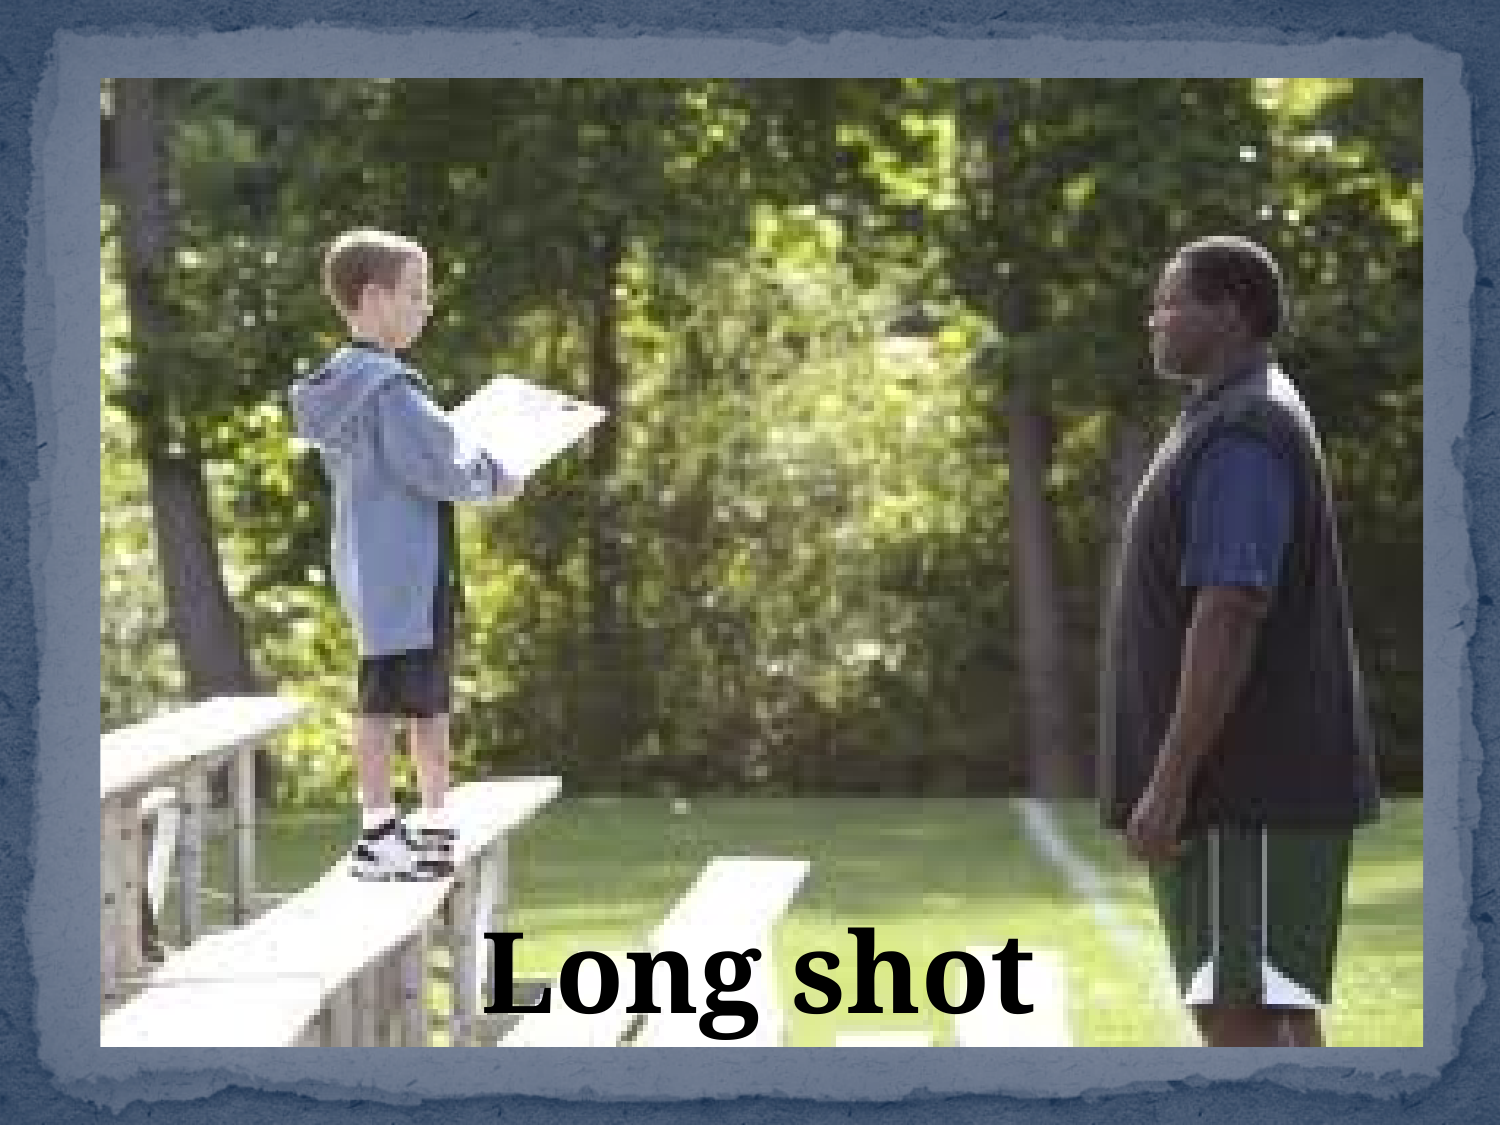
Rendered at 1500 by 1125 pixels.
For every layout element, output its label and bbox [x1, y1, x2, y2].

picture [100, 78, 1424, 1047]
